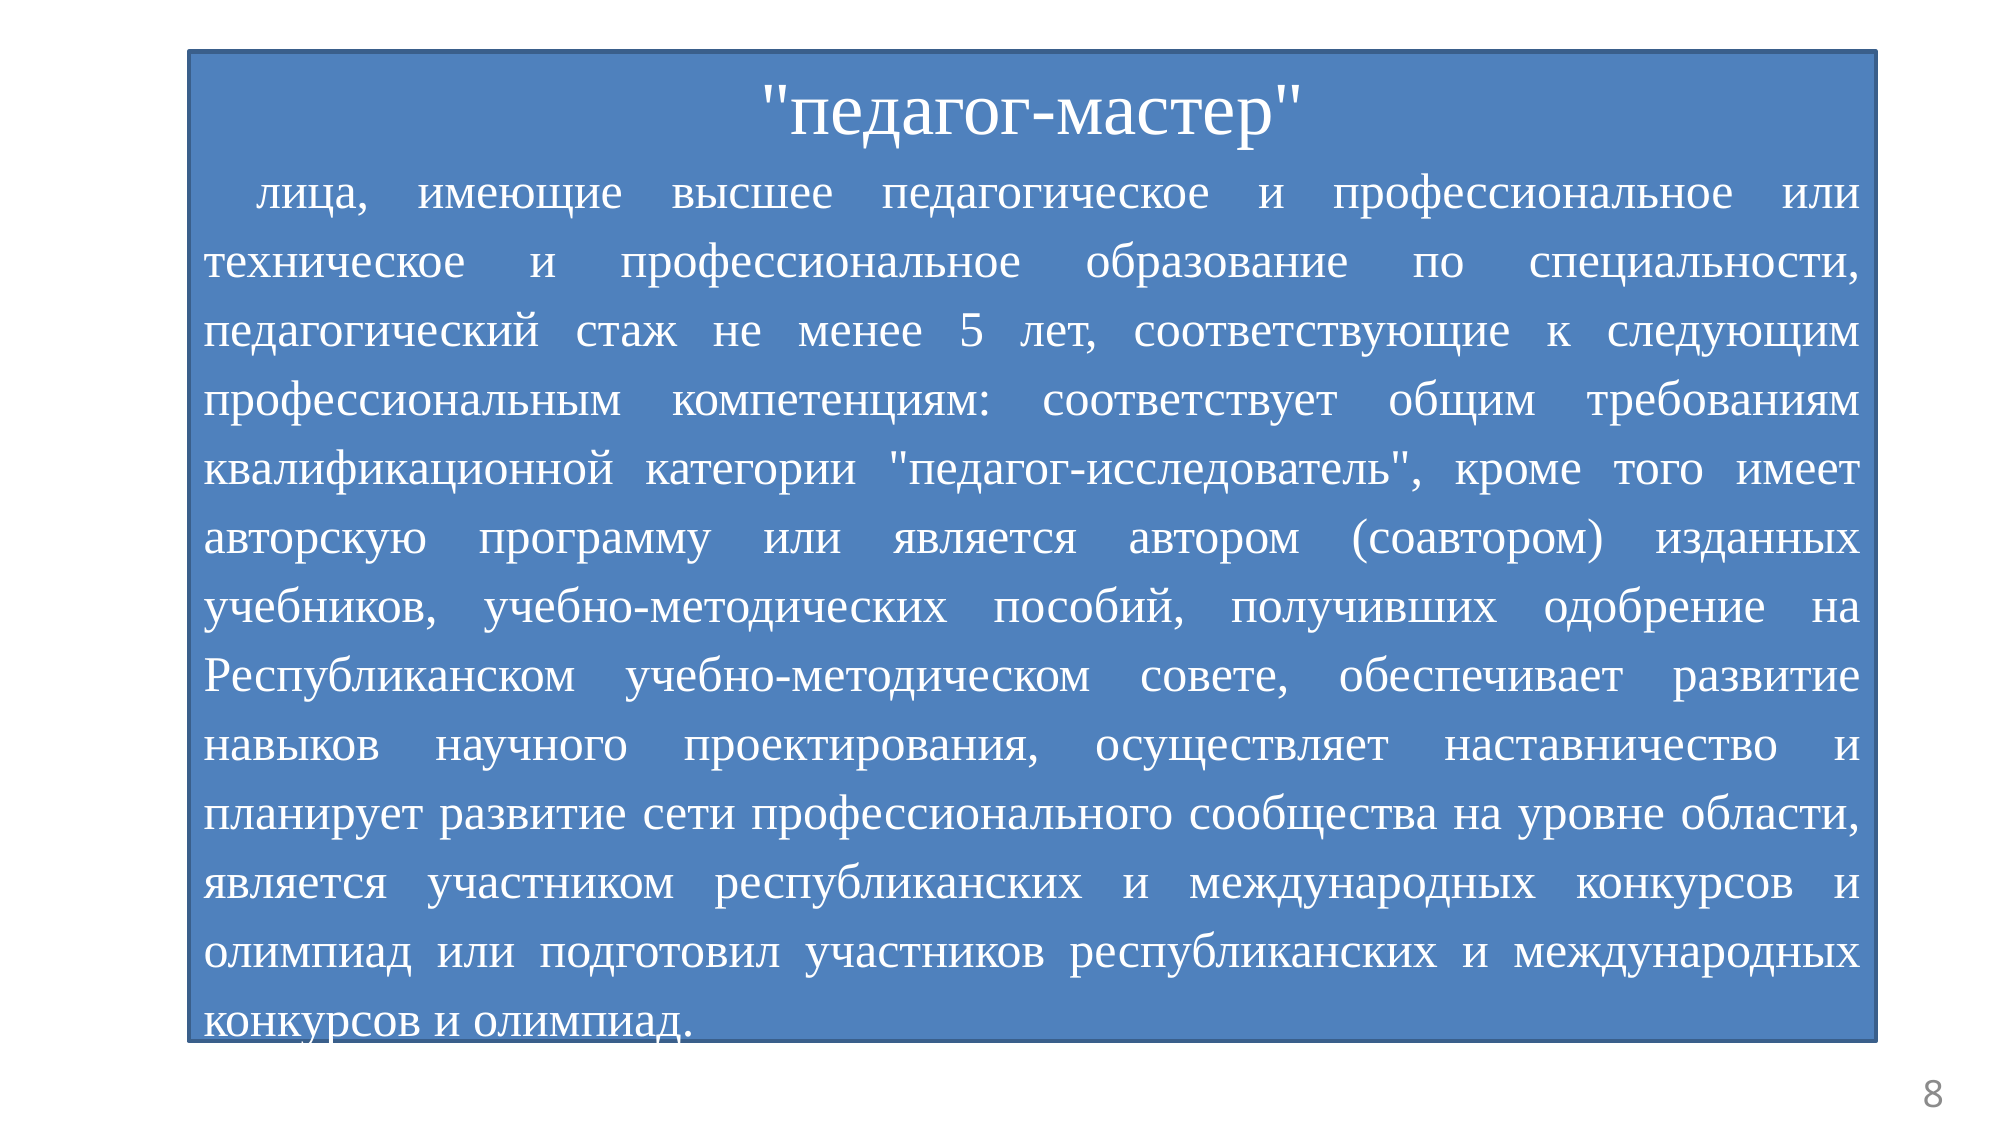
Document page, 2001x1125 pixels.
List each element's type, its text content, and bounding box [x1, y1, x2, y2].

text_box "педагог-мастер" лица, имеющие высшее педагогическое и профессиональное или техническое и профессиональное образование по специальности, педагогический стаж не менее 5 лет, соответствующие к следующим профессиональным компетенциям: соответствует общим требованиям квалификационной категории "педагог-исследователь", кроме того имеет авторскую программу или является автором (соавтором) изданных учебников, учебно-методических пособий, получивших одобрение на Республиканском учебно-методическом совете, обеспечивает развитие навыков научного проектирования, осуществляет наставничество и планирует развитие сети профессионального сообщества на уровне области, является участником республиканских и международных конкурсов и олимпиад или подготовил участников республиканских и международных конкурсов и олимпиад. [187, 49, 1878, 1043]
slide_number 8 [1492, 1065, 1960, 1125]
